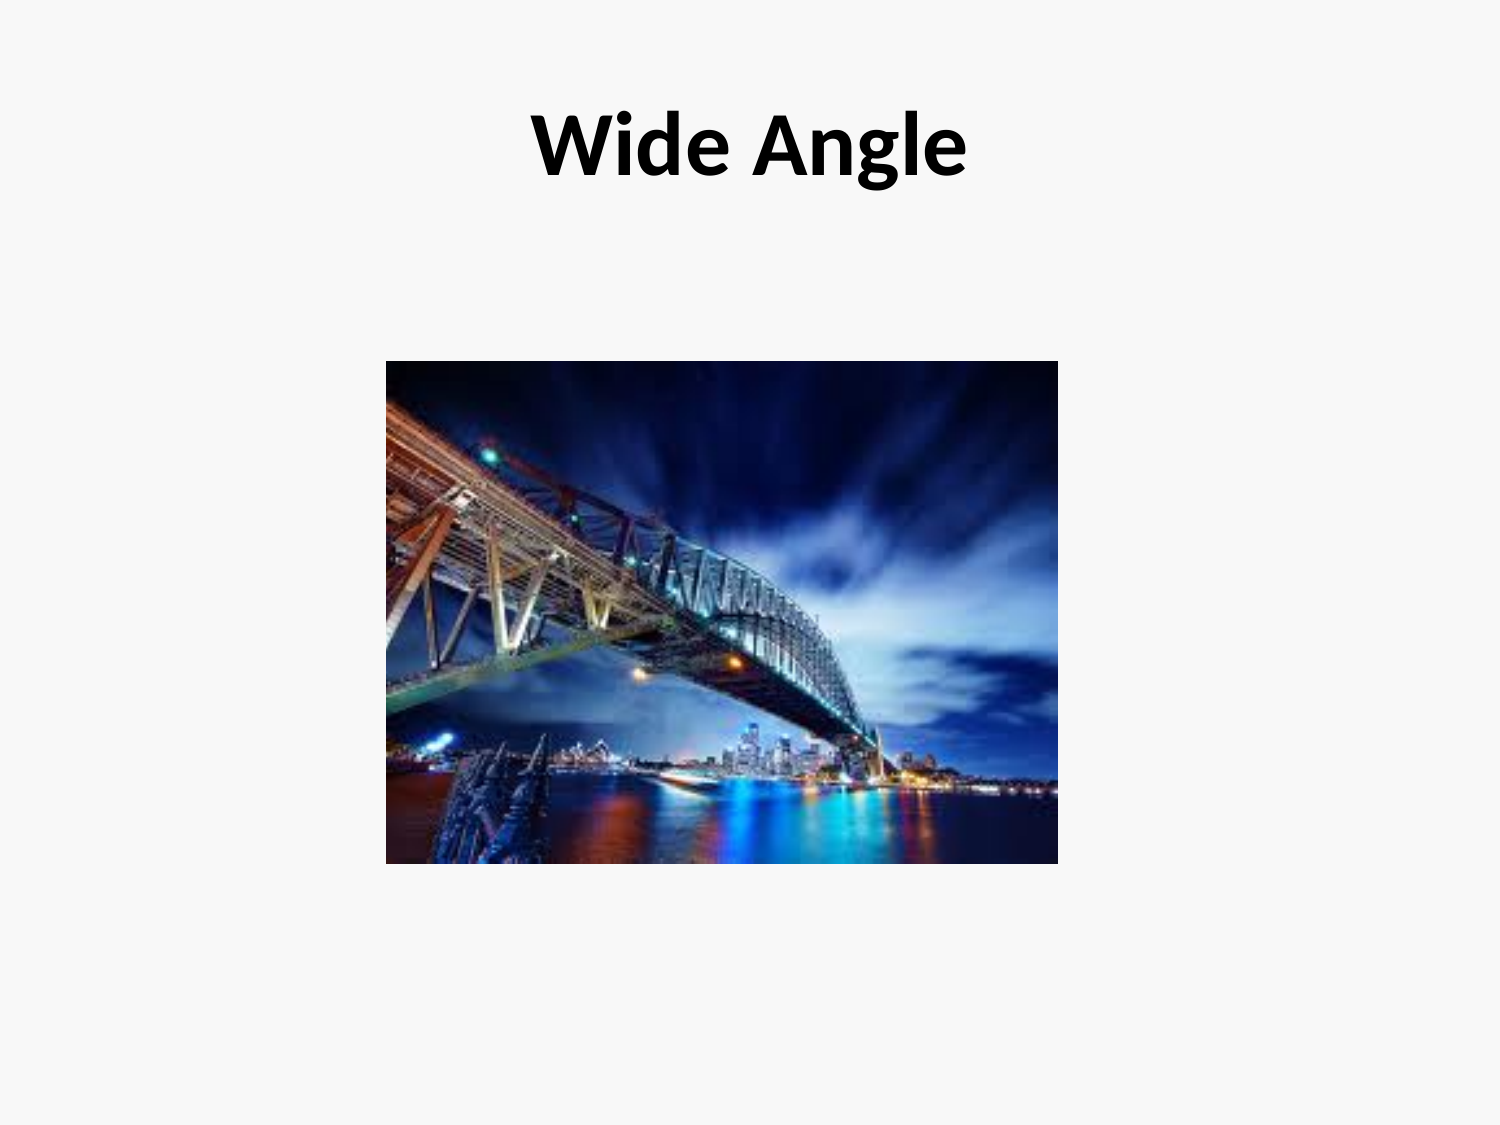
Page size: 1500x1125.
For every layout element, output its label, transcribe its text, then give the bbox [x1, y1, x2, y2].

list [386, 361, 1058, 864]
title Wide Angle [75, 45, 1425, 233]
